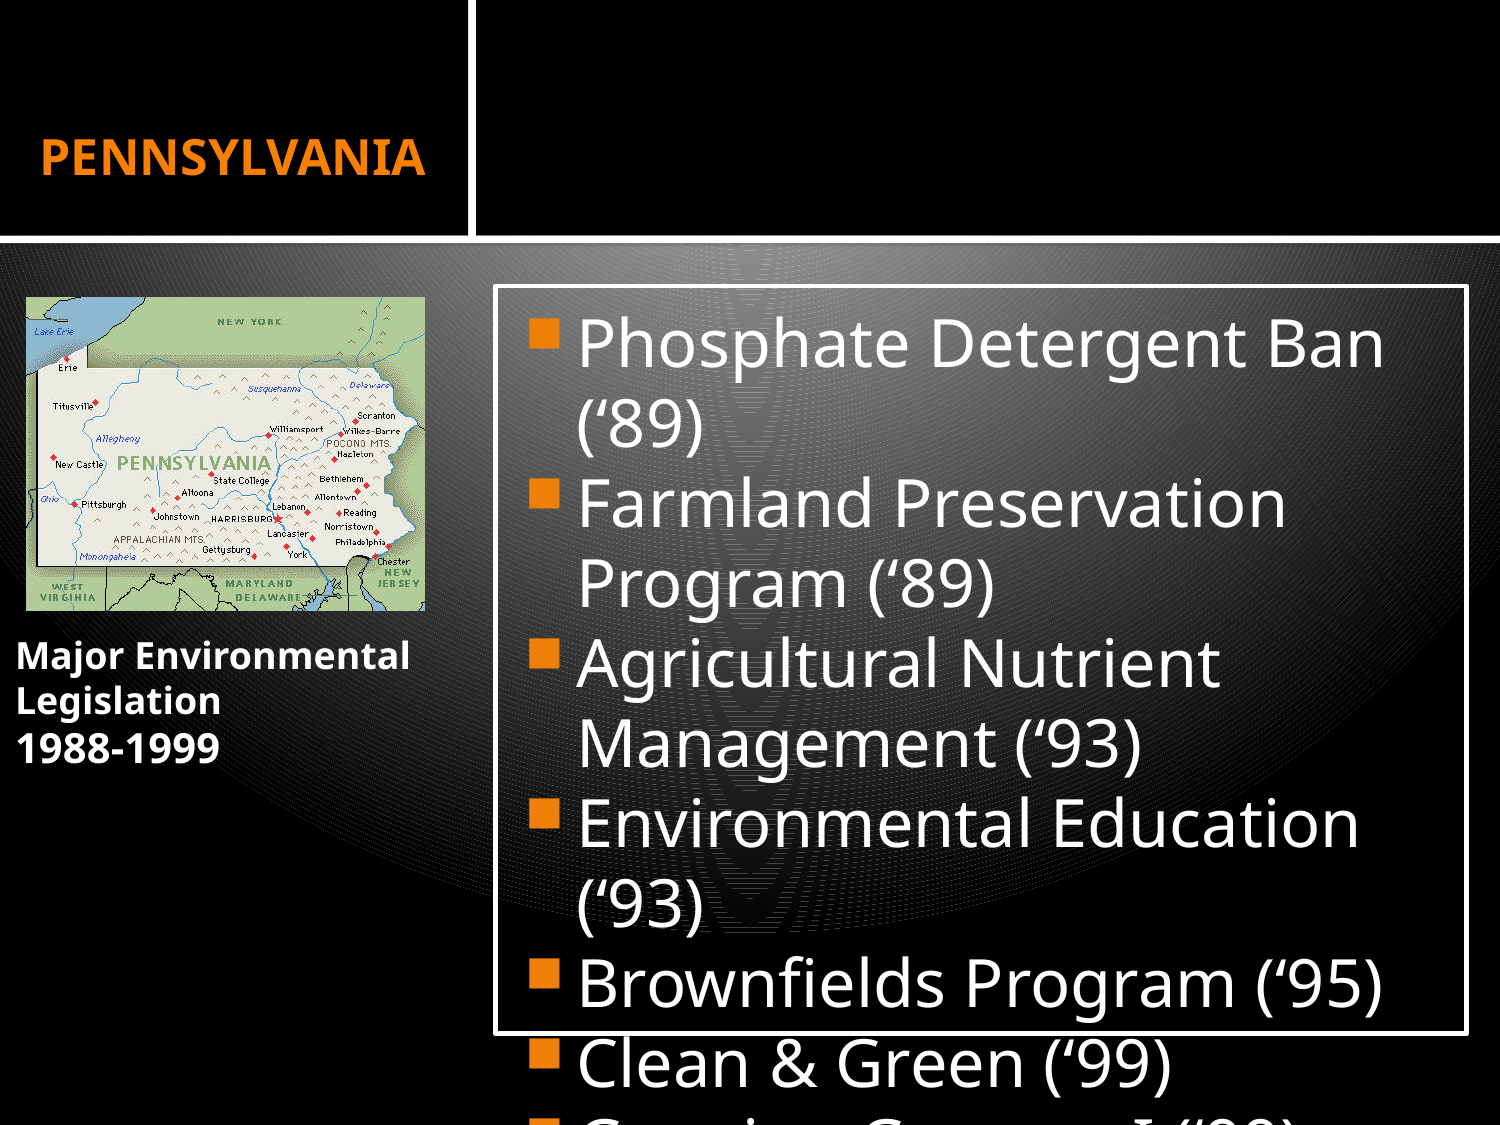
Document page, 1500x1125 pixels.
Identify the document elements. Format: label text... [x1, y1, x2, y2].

list Phosphate Detergent Ban (‘89) Farmland Preservation Program (‘89) Agricultural Nutrient Management (‘93) Environmental Education (‘93) Brownfields Program (‘95) Clean & Green (‘99) Growing Greener I (‘99) [495, 285, 1467, 1034]
picture [26, 297, 425, 611]
text_box Major Environmental Legislation 1988-1999 [0, 624, 436, 780]
title PENNSYLVANIA [27, 24, 442, 186]
